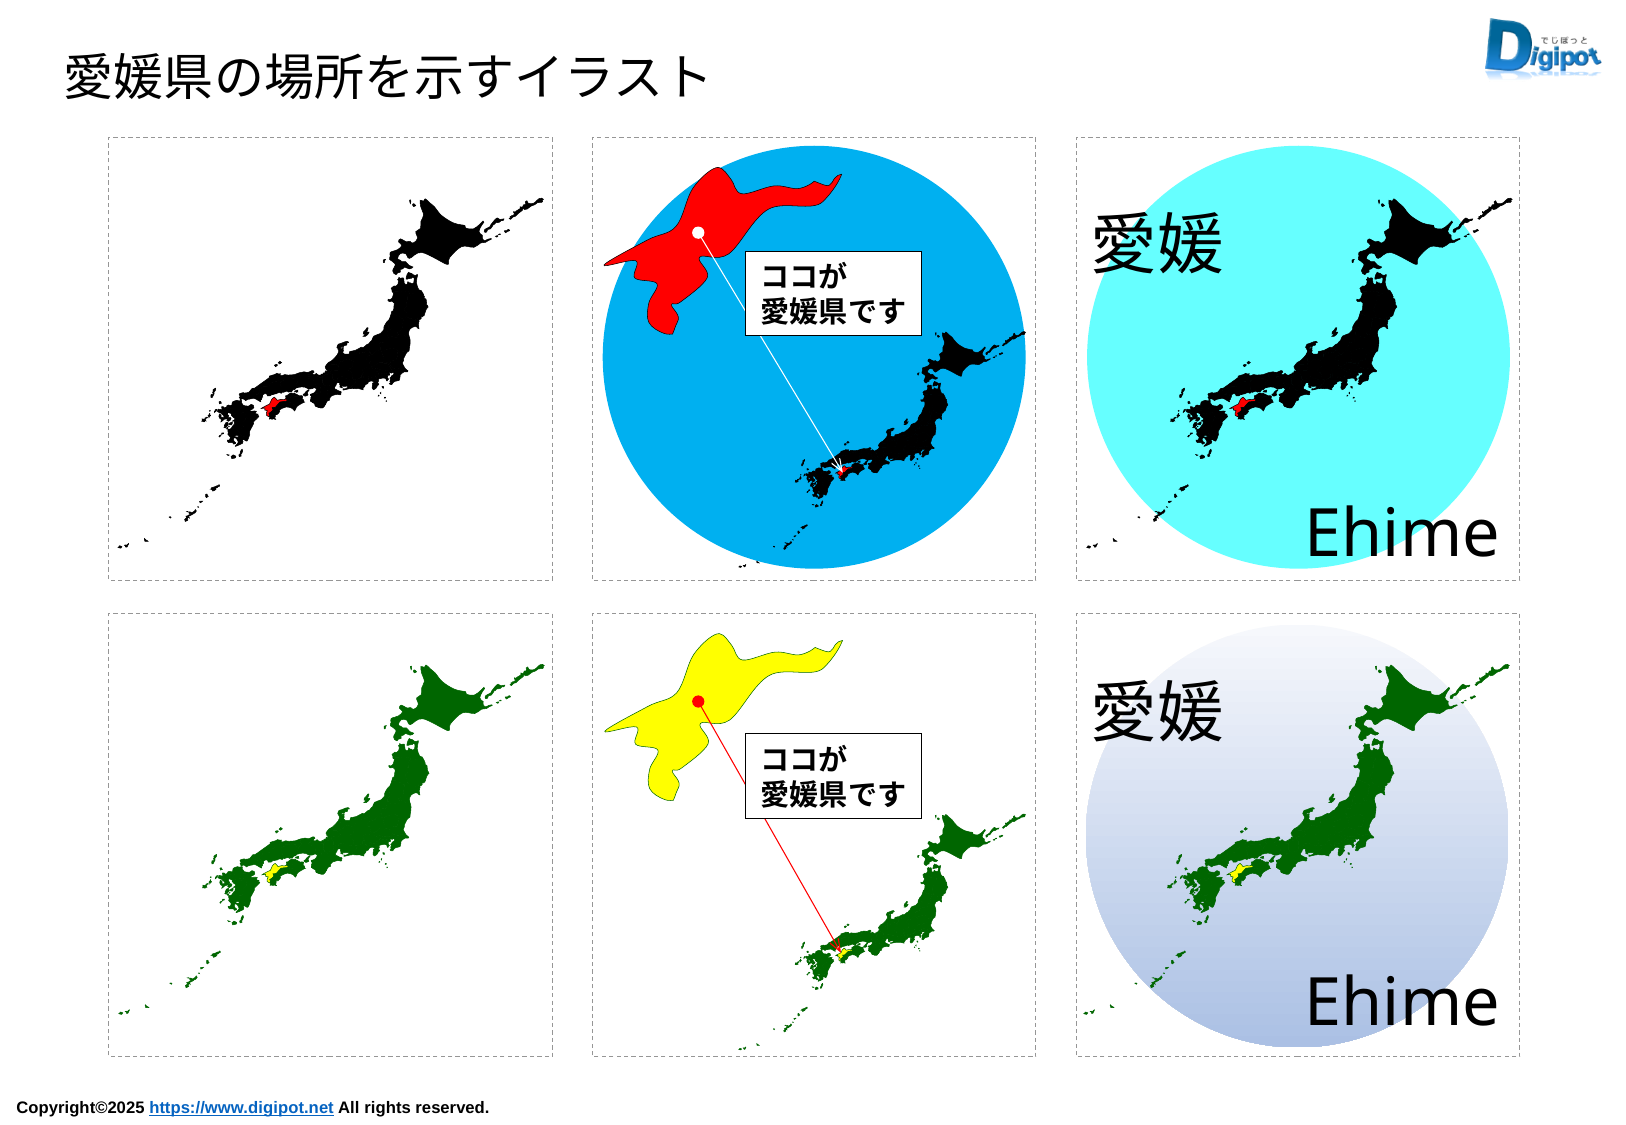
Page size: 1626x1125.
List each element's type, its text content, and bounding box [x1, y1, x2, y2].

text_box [602, 145, 1026, 569]
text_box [117, 198, 544, 549]
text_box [118, 664, 545, 1015]
text_box 愛媛県の場所を示すイラスト [49, 38, 728, 113]
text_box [1074, 145, 1520, 579]
picture [1485, 18, 1602, 82]
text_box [604, 633, 1026, 1050]
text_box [1074, 624, 1520, 1048]
